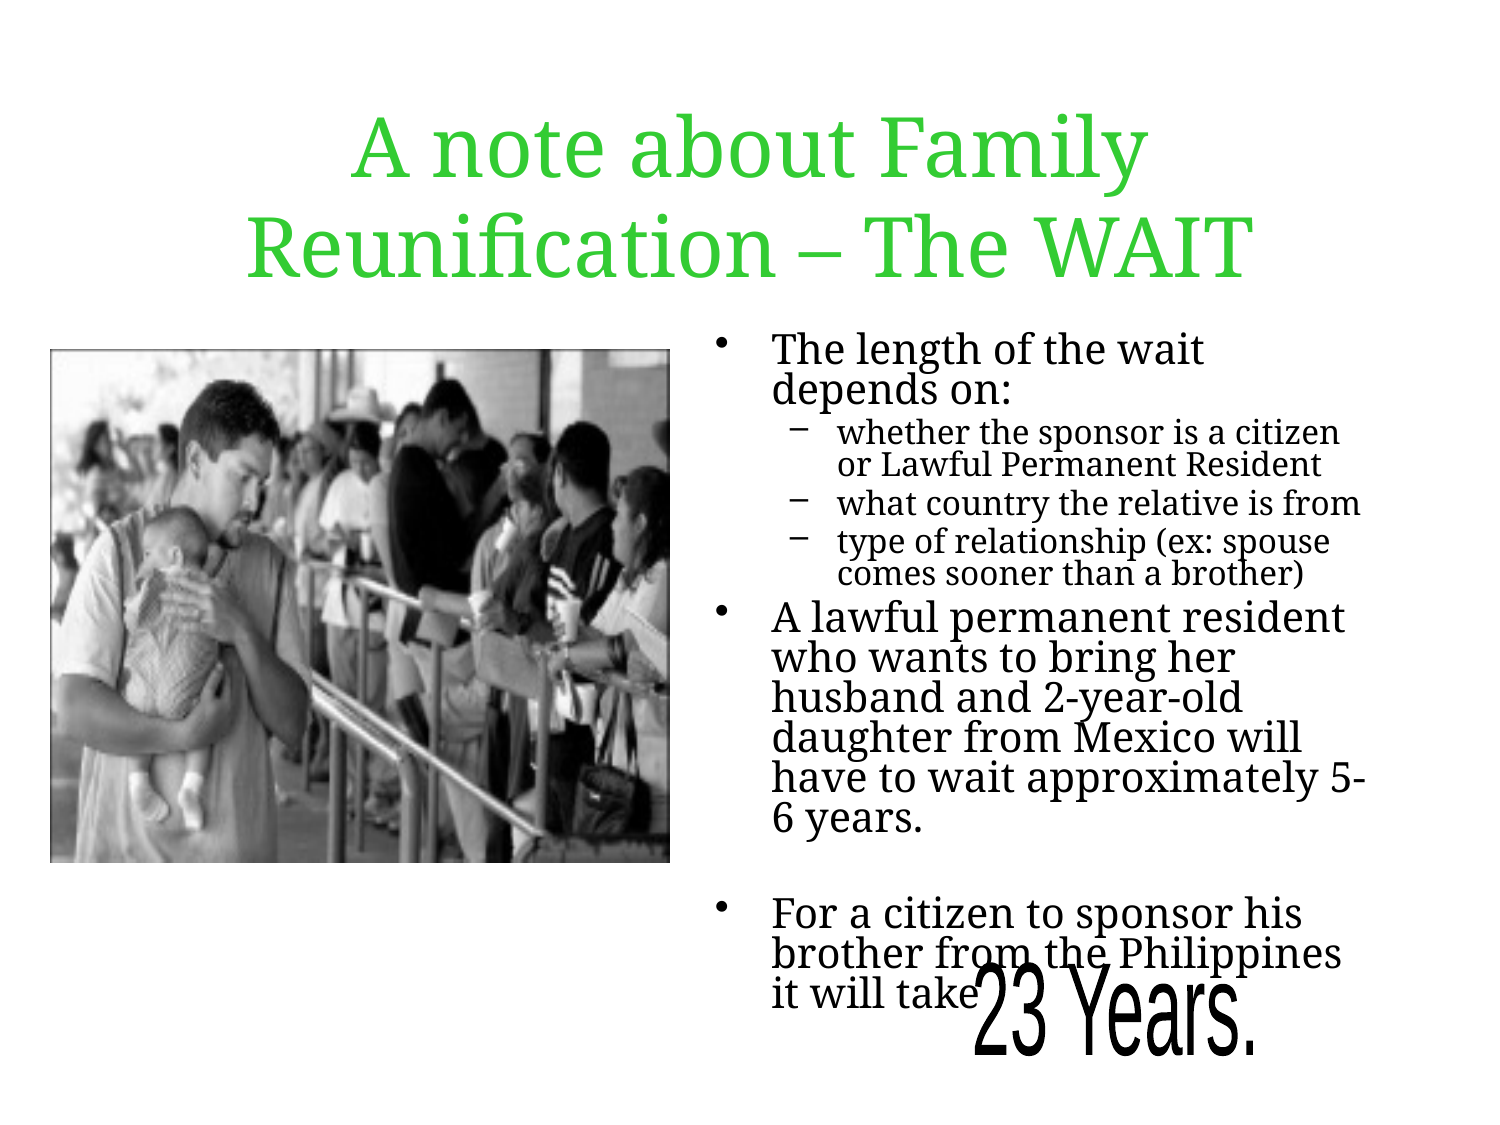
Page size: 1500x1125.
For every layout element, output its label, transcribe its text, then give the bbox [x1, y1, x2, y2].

list The length of the wait depends on: whether the sponsor is a citizen or Lawful Permanent Resident what country the relative is from type of relationship (ex: spouse comes sooner than a brother) A lawful permanent resident who wants to bring her husband and 2-year-old daughter from Mexico will have to wait approximately 5-6 years. For a citizen to sponsor his brother from the Philippines it will take [699, 324, 1388, 1001]
title A note about Family Reunification – The WAIT [112, 99, 1388, 288]
picture [49, 349, 670, 863]
